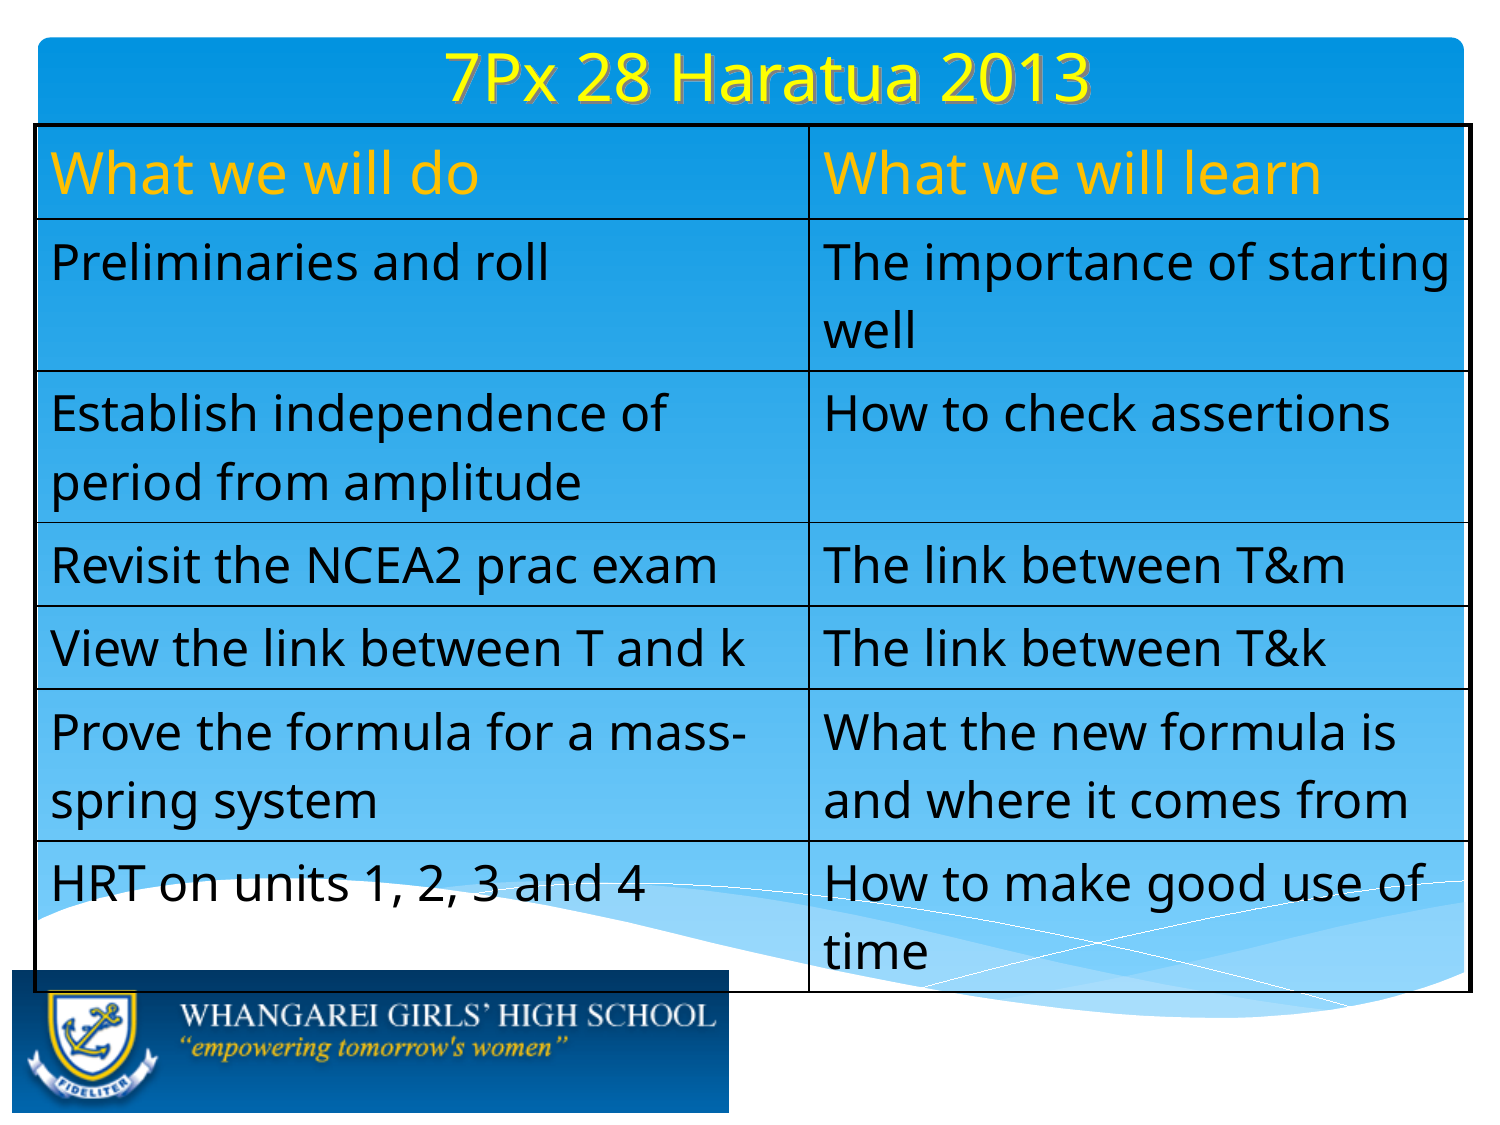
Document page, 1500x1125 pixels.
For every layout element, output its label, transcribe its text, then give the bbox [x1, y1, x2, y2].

table_cell How to make good use of time [810, 842, 1468, 991]
table_cell Preliminaries and roll [37, 220, 808, 370]
table_cell What the new formula is and where it comes from [810, 690, 1468, 840]
table_cell The importance of starting well [810, 220, 1468, 370]
table_cell HRT on units 1, 2, 3 and 4 [37, 842, 808, 991]
table_cell Establish independence of period from amplitude [37, 372, 808, 522]
table_cell View the link between T and k [37, 607, 808, 688]
text_box 7Px 28 Haratua 2013 [162, 24, 1375, 123]
table_header What we will do [37, 127, 808, 218]
picture [12, 970, 729, 1113]
table_cell Prove the formula for a mass-spring system [37, 690, 808, 840]
table_cell Revisit the NCEA2 prac exam [37, 523, 808, 605]
table_cell How to check assertions [810, 372, 1468, 522]
table_header What we will learn [810, 127, 1468, 218]
table_cell The link between T&k [810, 607, 1468, 688]
table_cell The link between T&m [810, 523, 1468, 605]
